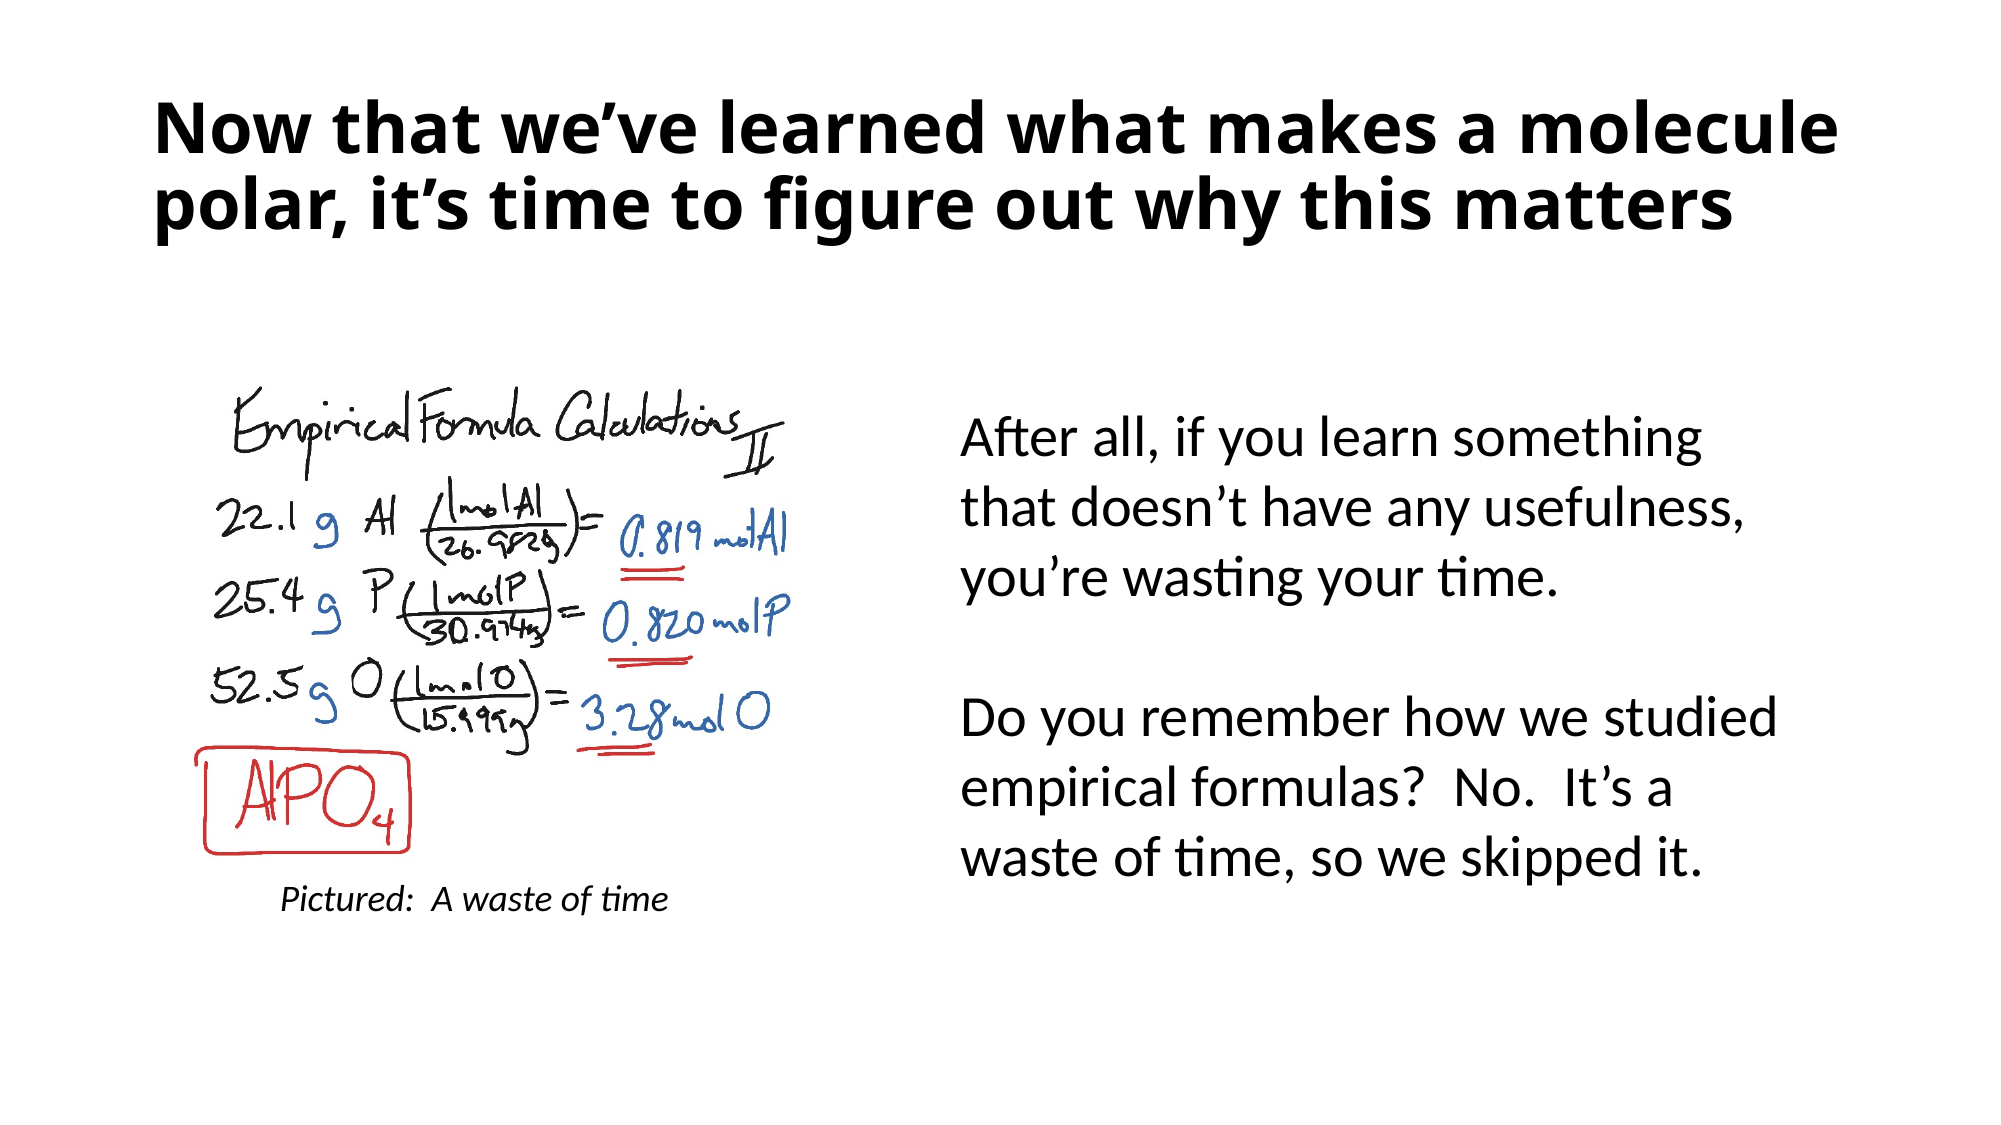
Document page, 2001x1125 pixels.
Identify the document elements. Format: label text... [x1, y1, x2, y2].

text_box After all, if you learn something that doesn’t have any usefulness, you’re wasting your time. Do you remember how we studied empirical formulas? No. It’s a waste of time, so we skipped it. [945, 391, 1827, 896]
text_box Pictured: A waste of time [265, 880, 777, 927]
title Now that we’ve learned what makes a molecule polar, it’s time to figure out why this matters [137, 59, 1863, 278]
picture [130, 375, 802, 880]
